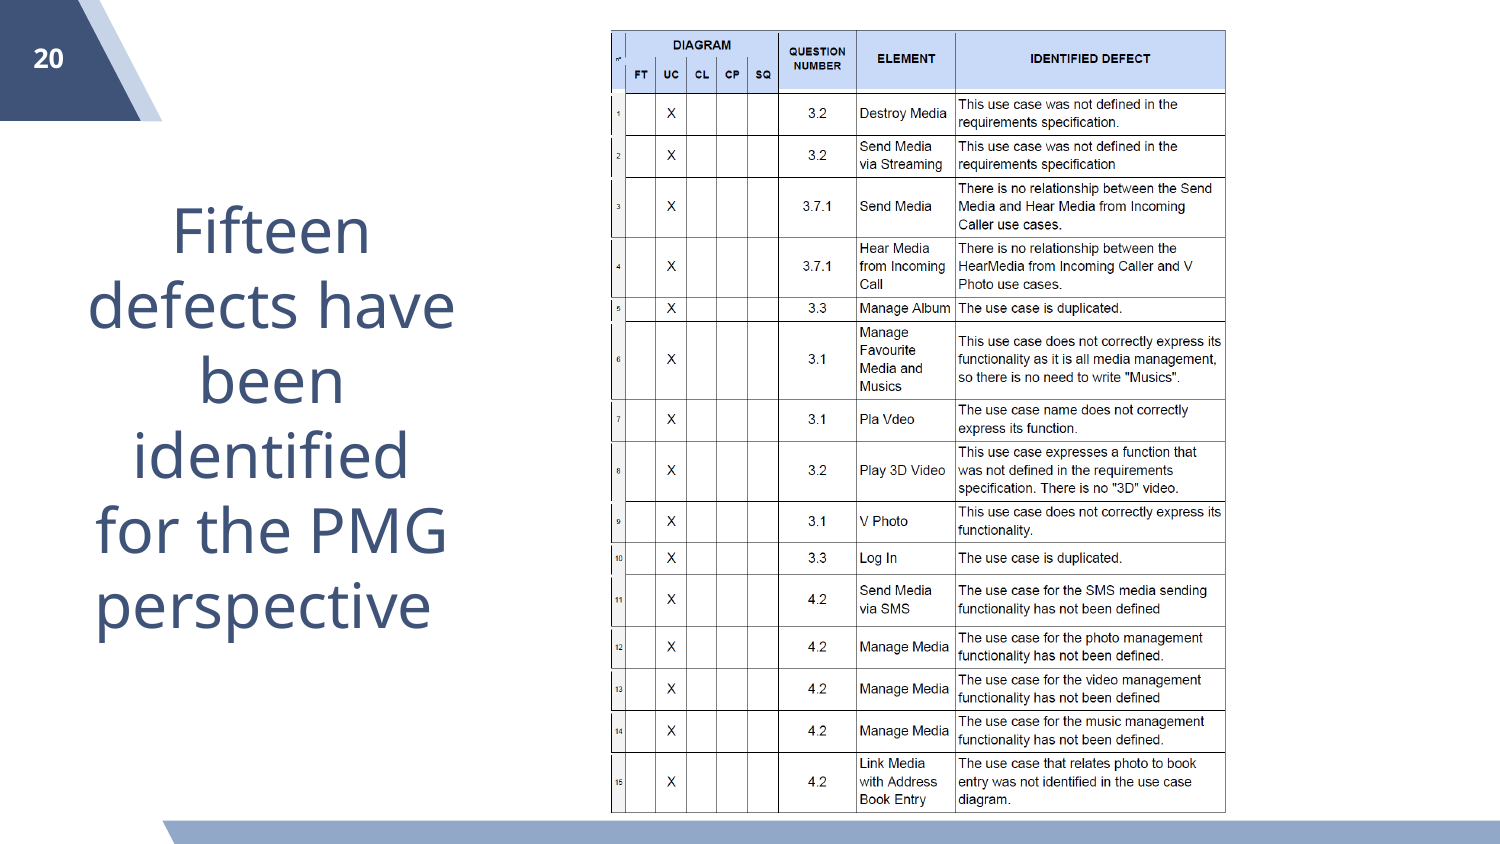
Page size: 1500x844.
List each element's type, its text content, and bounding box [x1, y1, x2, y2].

slide_number ‹#› [0, 0, 98, 121]
list Fifteen defects have been identified for the PMG perspective [69, 176, 476, 737]
picture [608, 26, 1229, 818]
